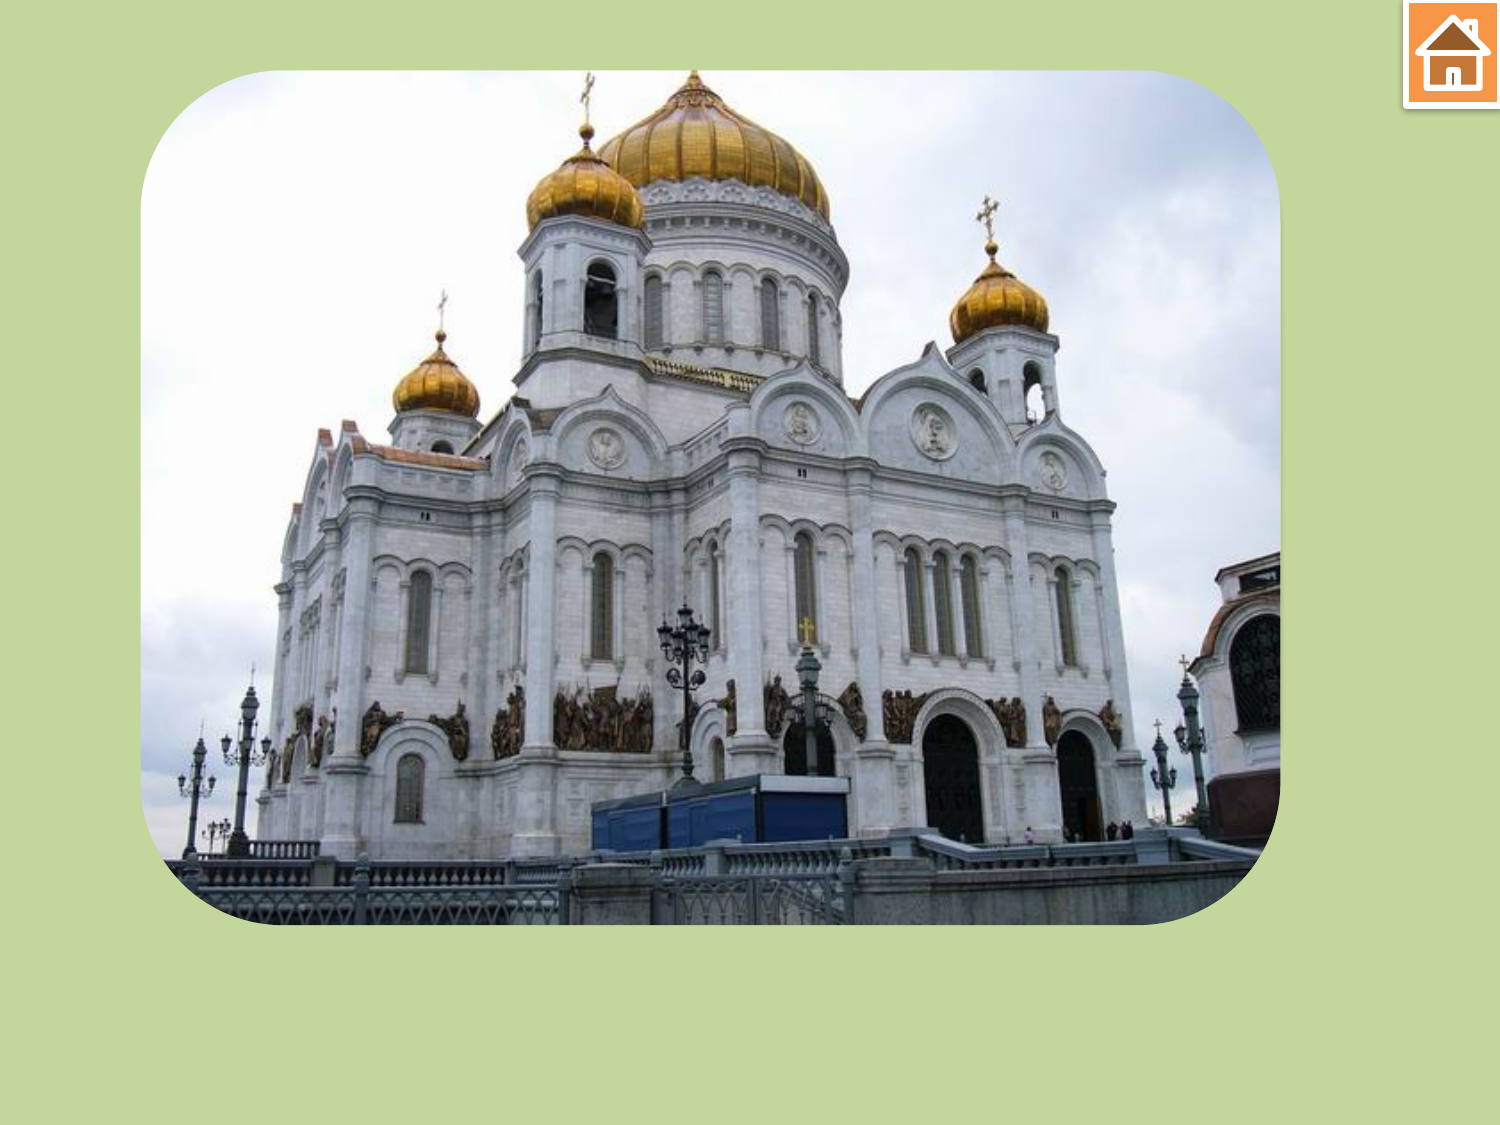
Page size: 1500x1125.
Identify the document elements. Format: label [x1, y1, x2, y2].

text_box [1403, 0, 1500, 109]
picture [140, 70, 1281, 926]
